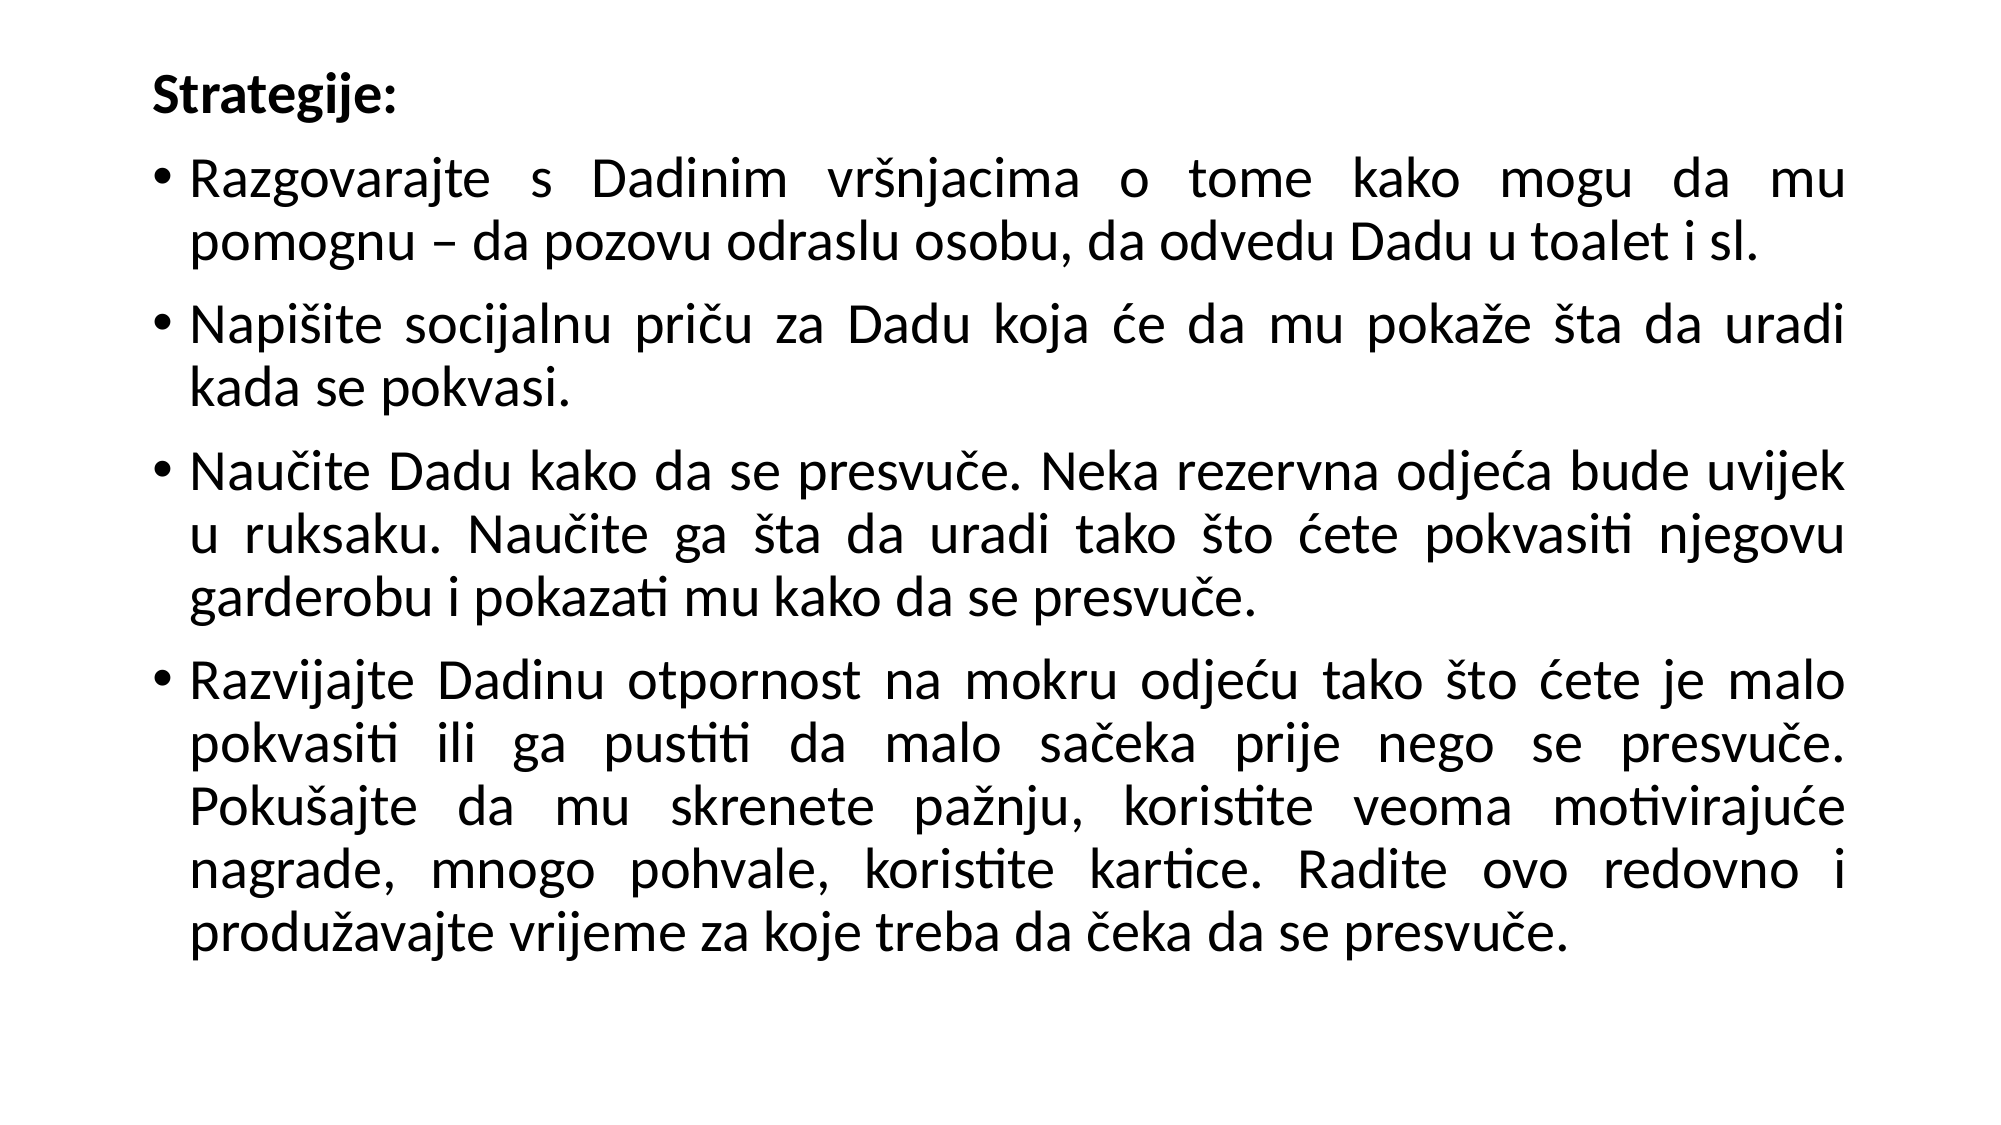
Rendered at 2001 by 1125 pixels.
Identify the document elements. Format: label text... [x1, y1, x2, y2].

list Strategije: Razgovarajte s Dadinim vršnjacima o tome kako mogu da mu pomognu – da pozovu odraslu osobu, da odvedu Dadu u toalet i sl. Napišite socijalnu priču za Dadu koja će da mu pokaže šta da uradi kada se pokvasi. Naučite Dadu kako da se presvuče. Neka rezervna odjeća bude uvijek u ruksaku. Naučite ga šta da uradi tako što ćete pokvasiti njegovu garderobu i pokazati mu kako da se presvuče. Razvijajte Dadinu otpornost na mokru odjeću tako što ćete je malo pokvasiti ili ga pustiti da malo sačeka prije nego se presvuče. Pokušajte da mu skrenete pažnju, koristite veoma motivirajuće nagrade, mnogo pohvale, koristite kartice. Radite ovo redovno i produžavajte vrijeme za koje treba da čeka da se presvuče. [137, 56, 1863, 1014]
